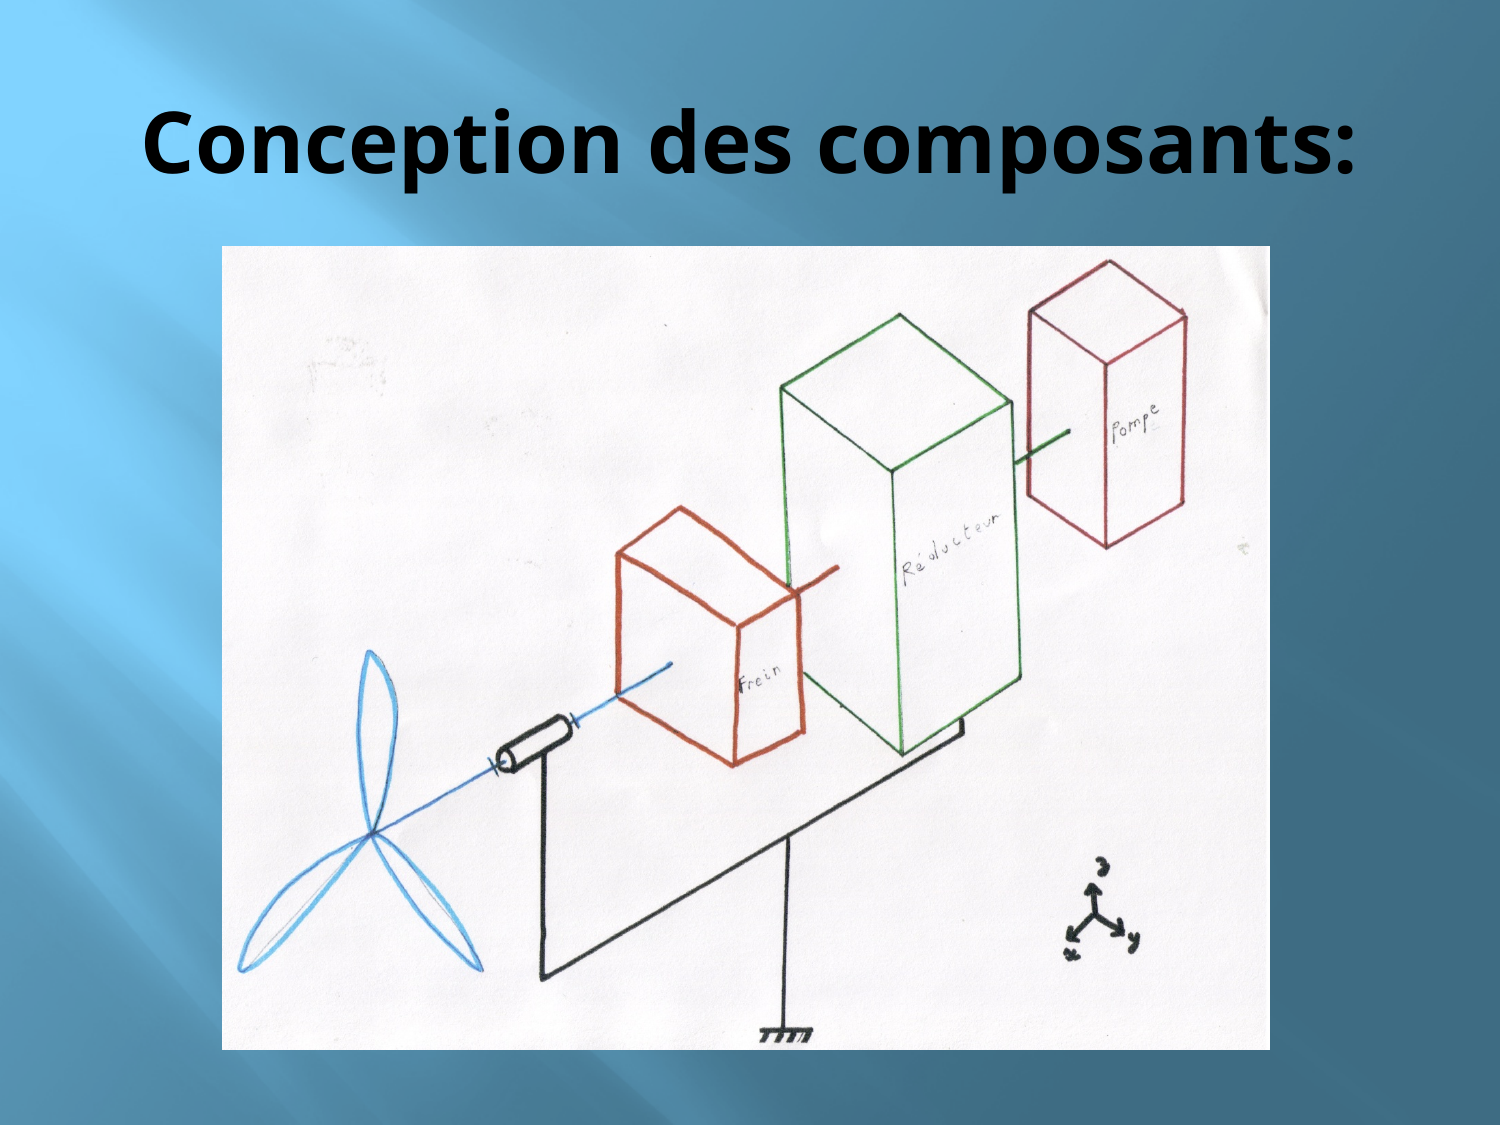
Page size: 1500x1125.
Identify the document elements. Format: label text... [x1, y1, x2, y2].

title Conception des composants: [75, 45, 1425, 233]
picture [222, 245, 1270, 1050]
